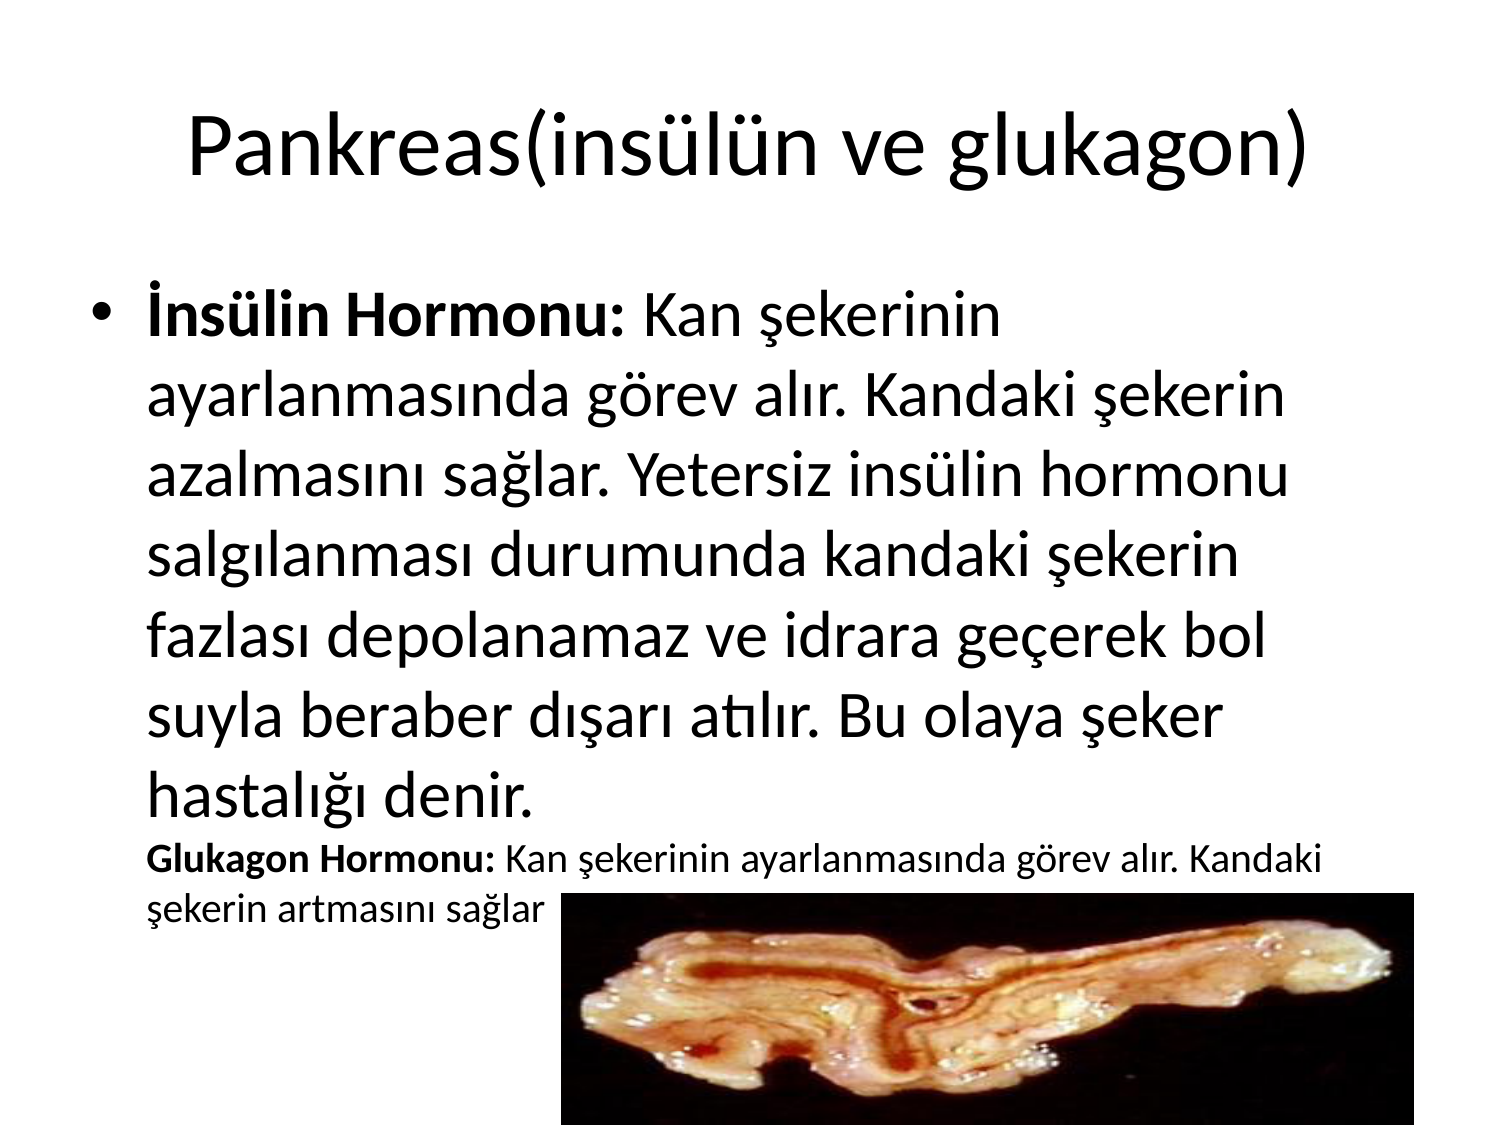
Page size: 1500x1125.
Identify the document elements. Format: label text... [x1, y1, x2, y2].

picture [560, 892, 1415, 1125]
title Pankreas(insülün ve glukagon) [75, 45, 1425, 233]
list İnsülin Hormonu: Kan şekerinin ayarlanmasında görev alır. Kandaki şekerin azalmasını sağlar. Yetersiz insülin hormonu salgılanması durumunda kandaki şekerin fazlası depolanamaz ve idrara geçerek bol suyla beraber dışarı atılır. Bu olaya şeker hastalığı denir. Glukagon Hormonu: Kan şekerinin ayarlanmasında görev alır. Kandaki şekerin artmasını sağlar [75, 262, 1425, 1005]
